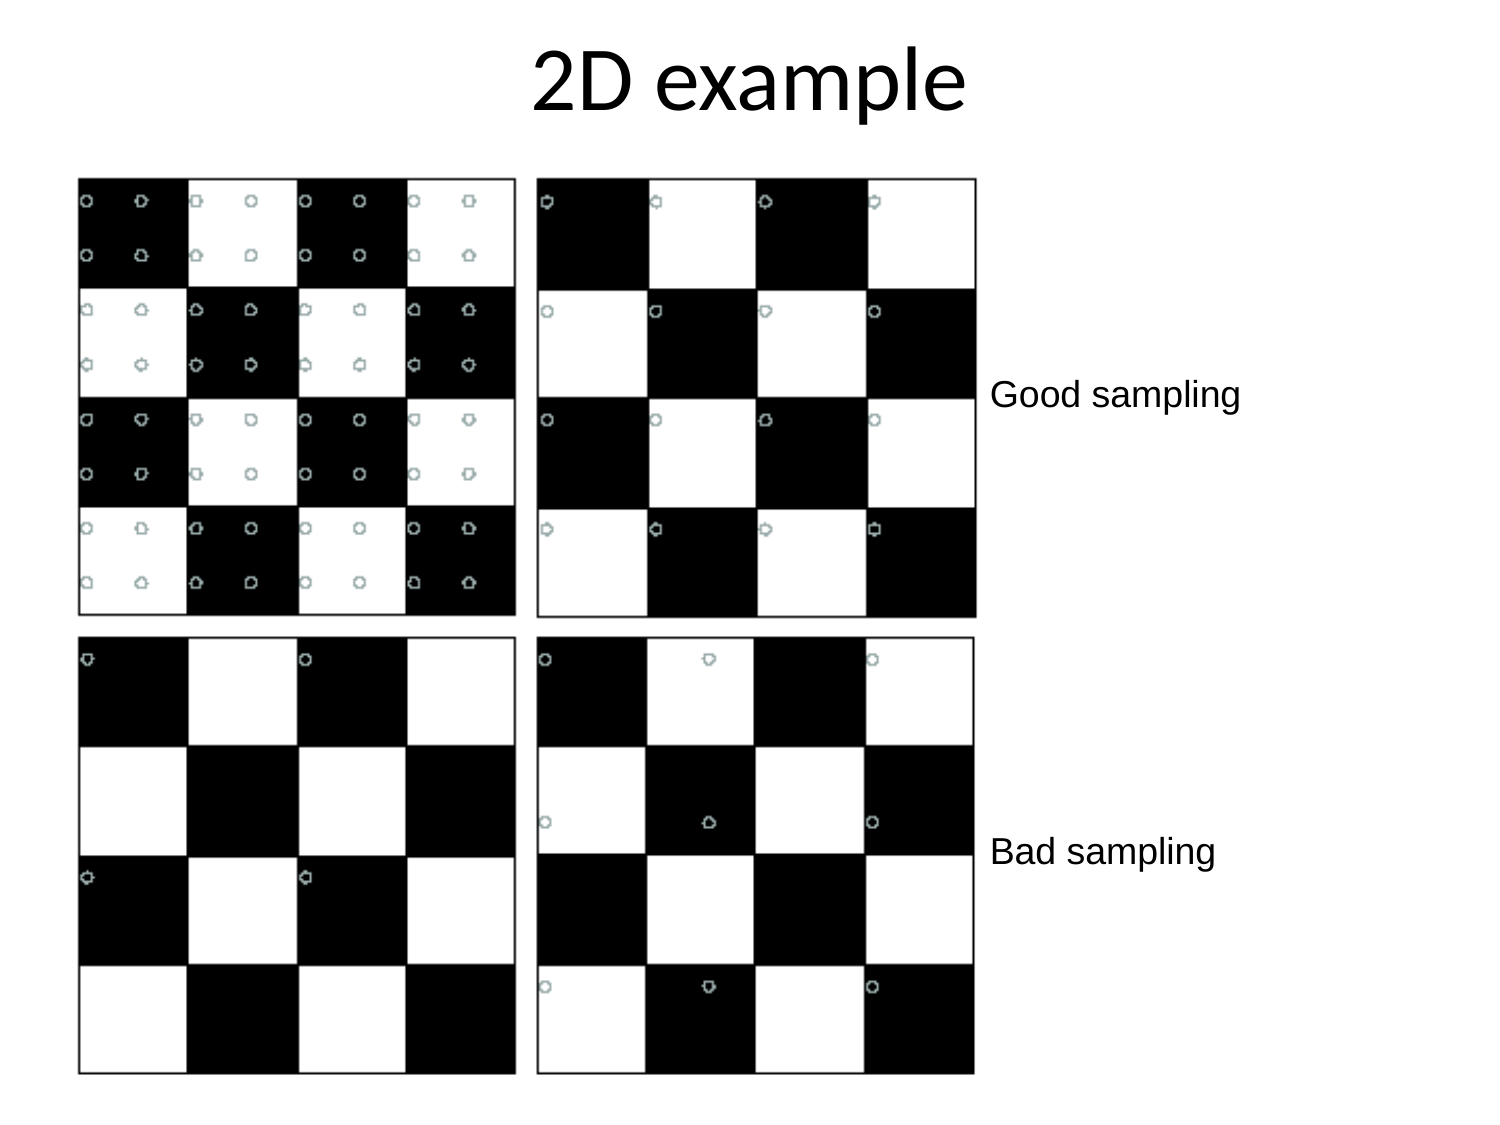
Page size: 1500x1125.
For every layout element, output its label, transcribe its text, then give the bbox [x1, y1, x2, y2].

title 2D example [75, 0, 1425, 168]
text_box Bad sampling [1003, 819, 1450, 925]
text_box Good sampling [1003, 362, 1450, 468]
picture [62, 162, 999, 1101]
